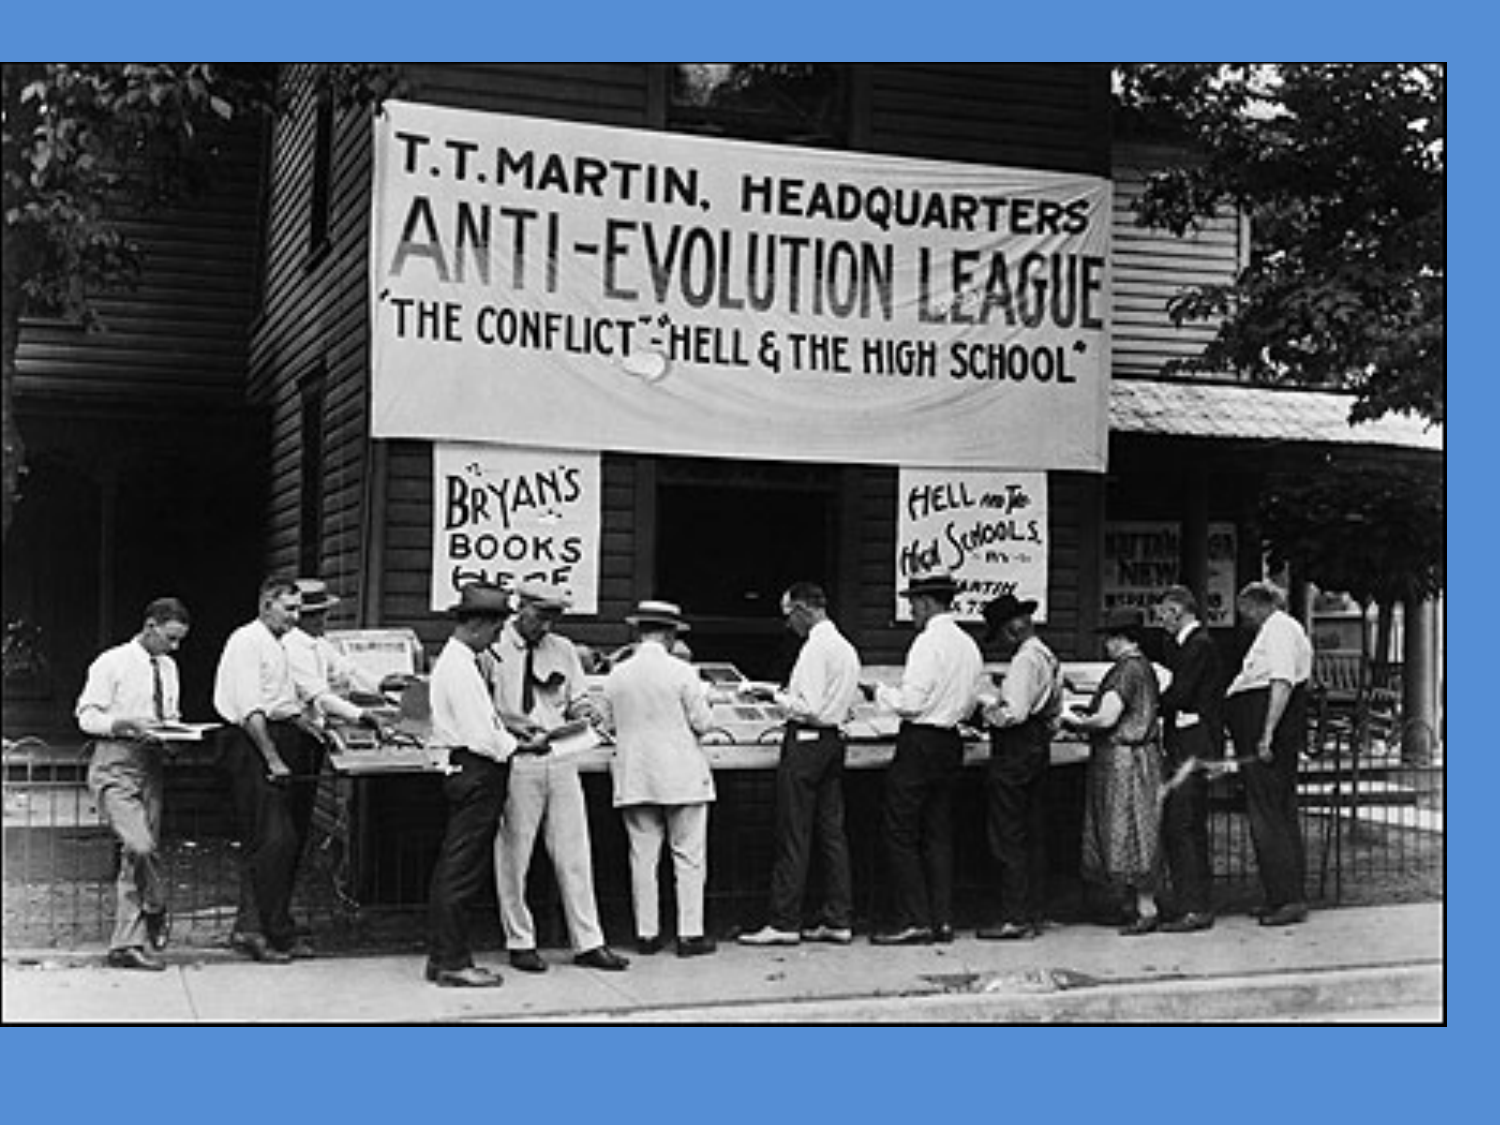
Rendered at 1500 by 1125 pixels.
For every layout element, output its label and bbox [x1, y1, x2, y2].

picture [0, 62, 1447, 1028]
